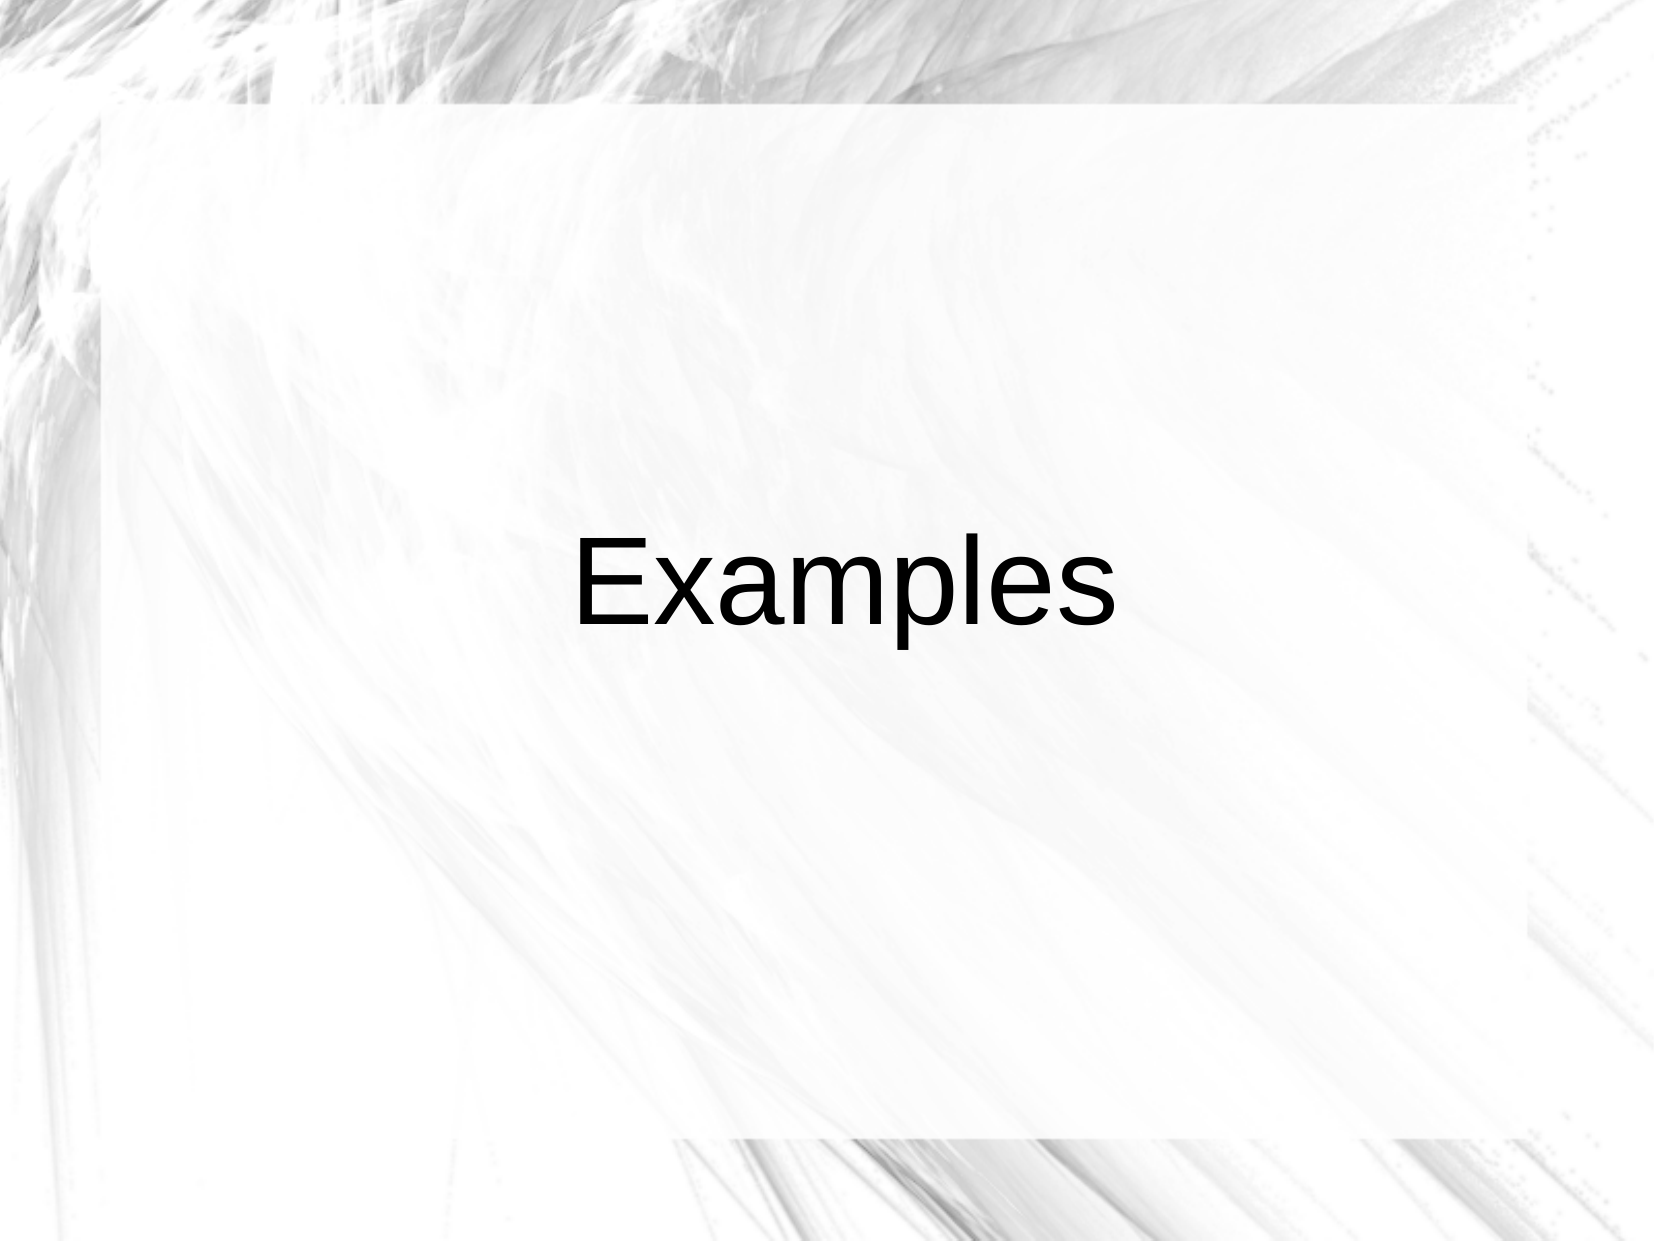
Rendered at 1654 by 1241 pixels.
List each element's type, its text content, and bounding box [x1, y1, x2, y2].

picture [0, 0, 1654, 1241]
list Examples [118, 319, 1571, 1102]
